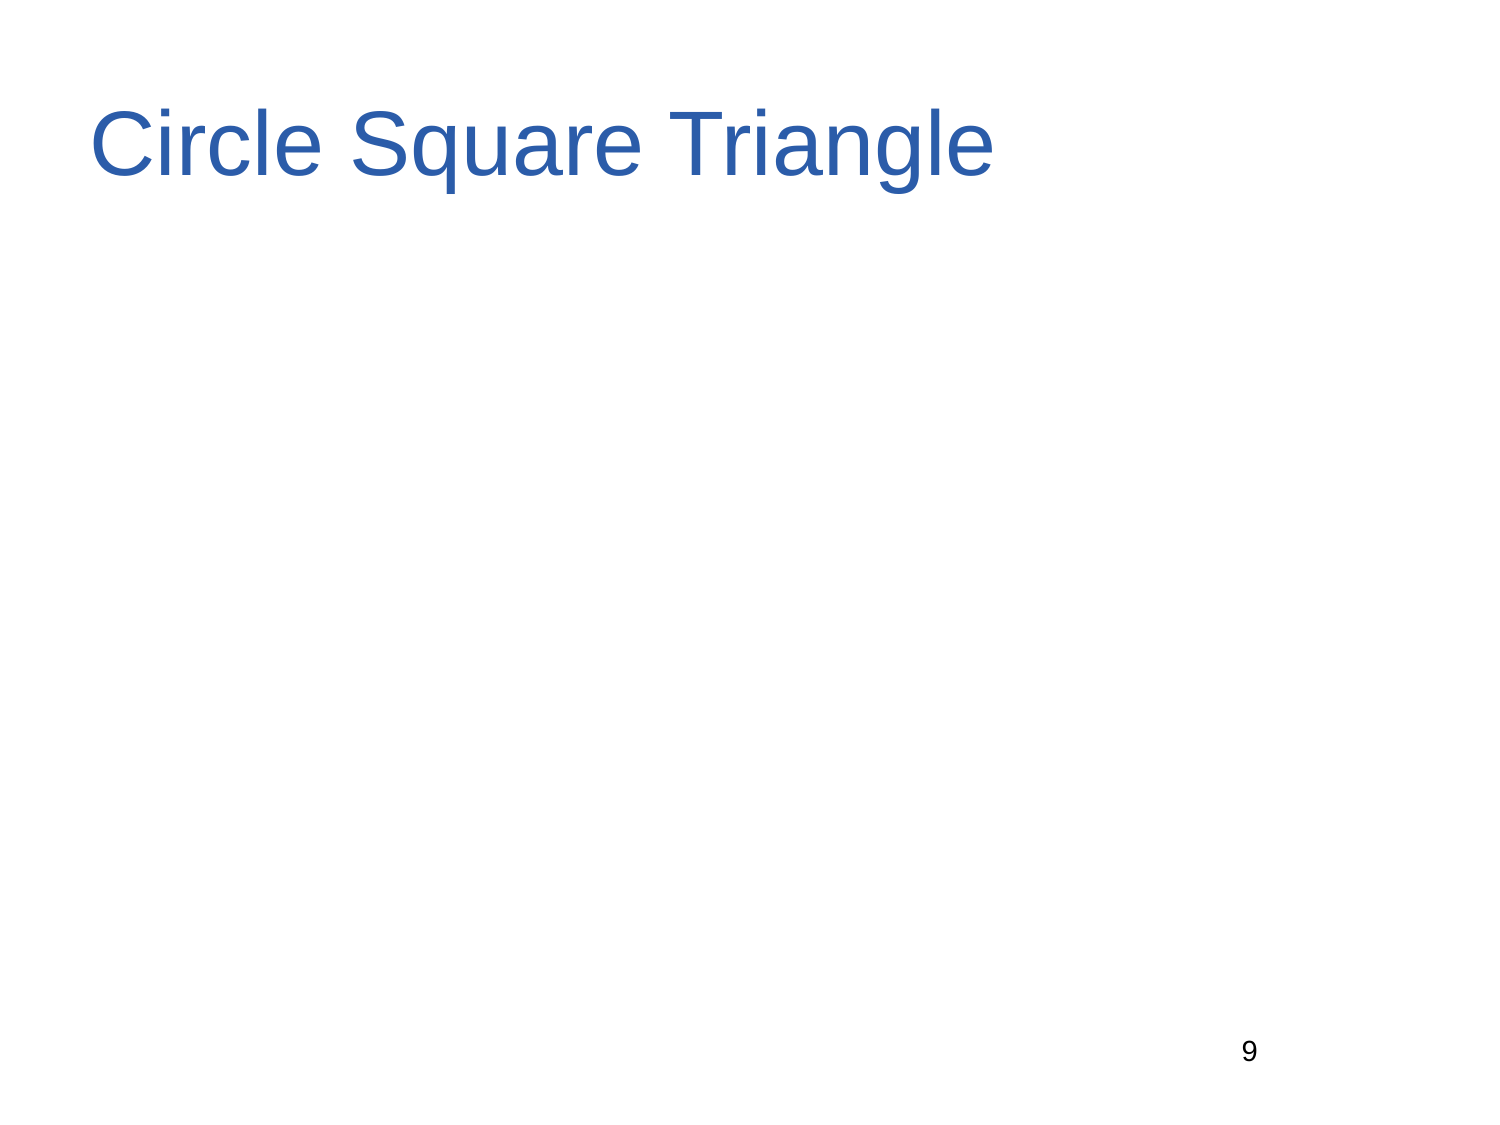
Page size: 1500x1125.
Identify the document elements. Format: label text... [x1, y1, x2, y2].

title Circle Square Triangle [74, 14, 1426, 263]
slide_number 9 [1223, 1023, 1277, 1075]
